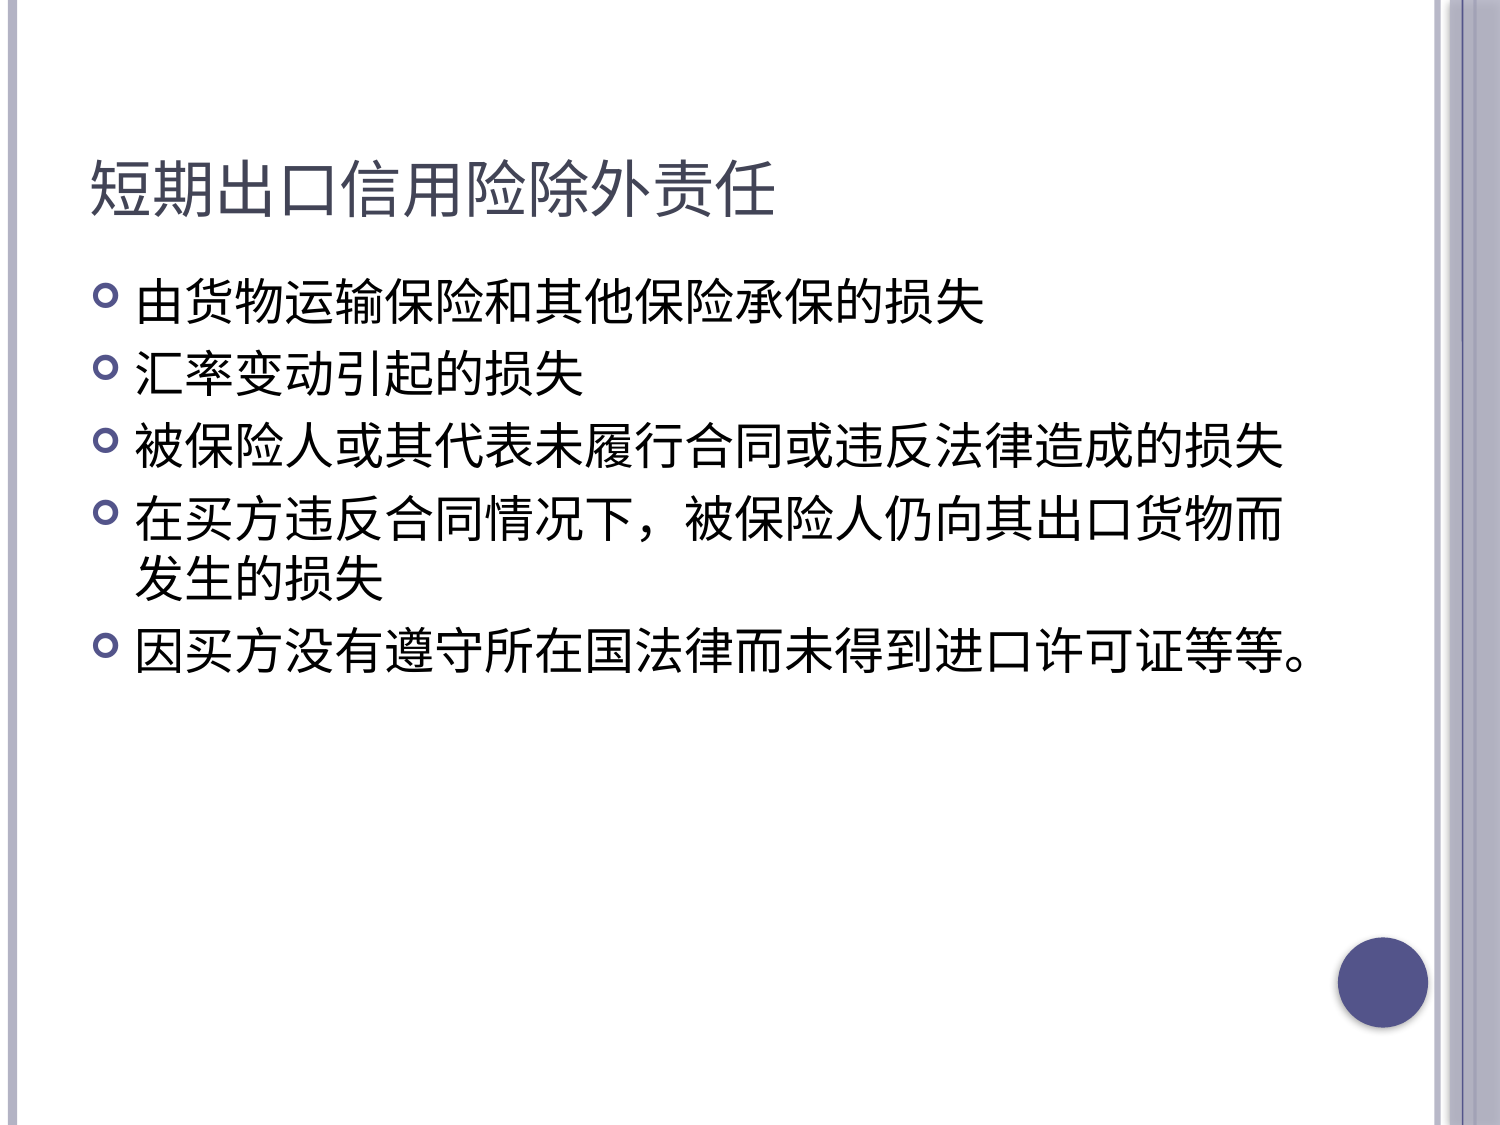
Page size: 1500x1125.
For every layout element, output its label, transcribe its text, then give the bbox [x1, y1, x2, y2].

list 由货物运输保险和其他保险承保的损失 汇率变动引起的损失 被保险人或其代表未履行合同或违反法律造成的损失 在买方违反合同情况下，被保险人仍向其出口货物而发生的损失 因买方没有遵守所在国法律而未得到进口许可证等等。 [74, 262, 1301, 1063]
title 短期出口信用险除外责任 [75, 45, 1300, 233]
